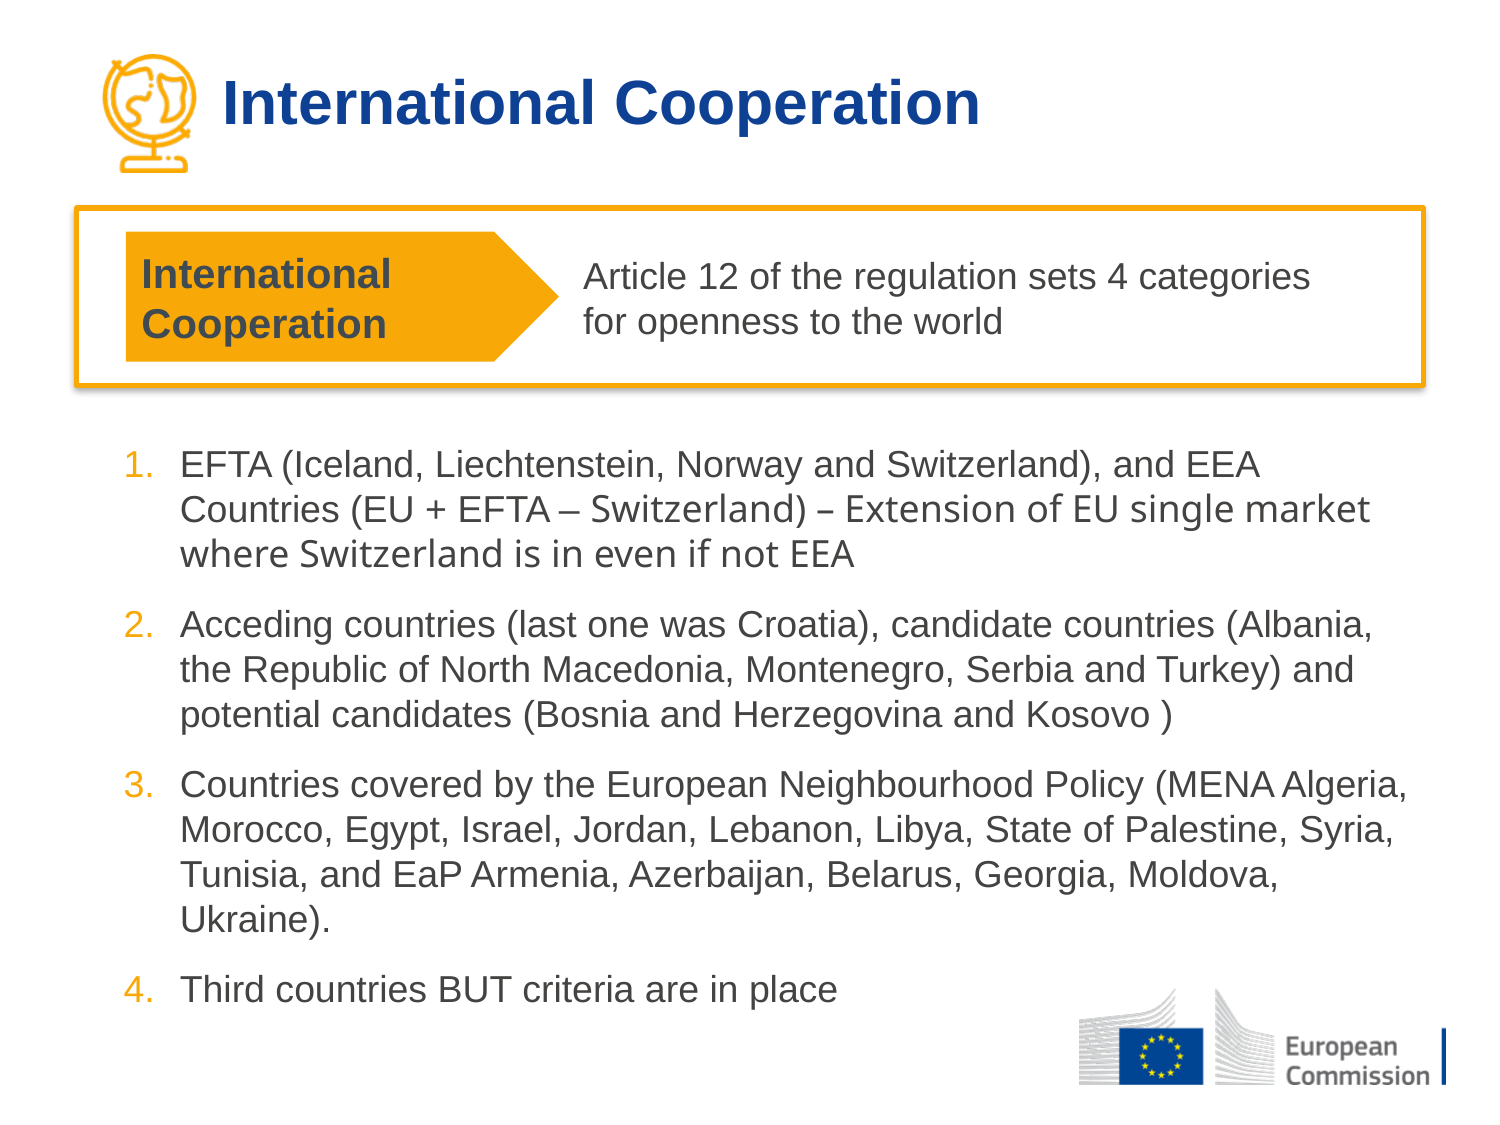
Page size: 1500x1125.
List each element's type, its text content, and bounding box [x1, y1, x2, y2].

text_box [76, 207, 1424, 386]
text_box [125, 231, 1358, 362]
picture [1078, 987, 1447, 1086]
text_box EFTA (Iceland, Liechtenstein, Norway and Switzerland), and EEA Countries (EU + EFTA – Switzerland) – Extension of EU single market where Switzerland is in even if not EEA Acceding countries (last one was Croatia), candidate countries (Albania, the Republic of North Macedonia, Montenegro, Serbia and Turkey) and potential candidates (Bosnia and Herzegovina and Kosovo ) Countries covered by the European Neighbourhood Policy (MENA Algeria, Morocco, Egypt, Israel, Jordan, Lebanon, Libya, State of Palestine, Syria, Tunisia, and EaP Armenia, Azerbaijan, Belarus, Georgia, Moldova, Ukraine). Third countries BUT criteria are in place [82, 432, 1424, 1018]
text_box International Cooperation [210, 54, 1466, 145]
picture [90, 54, 209, 173]
